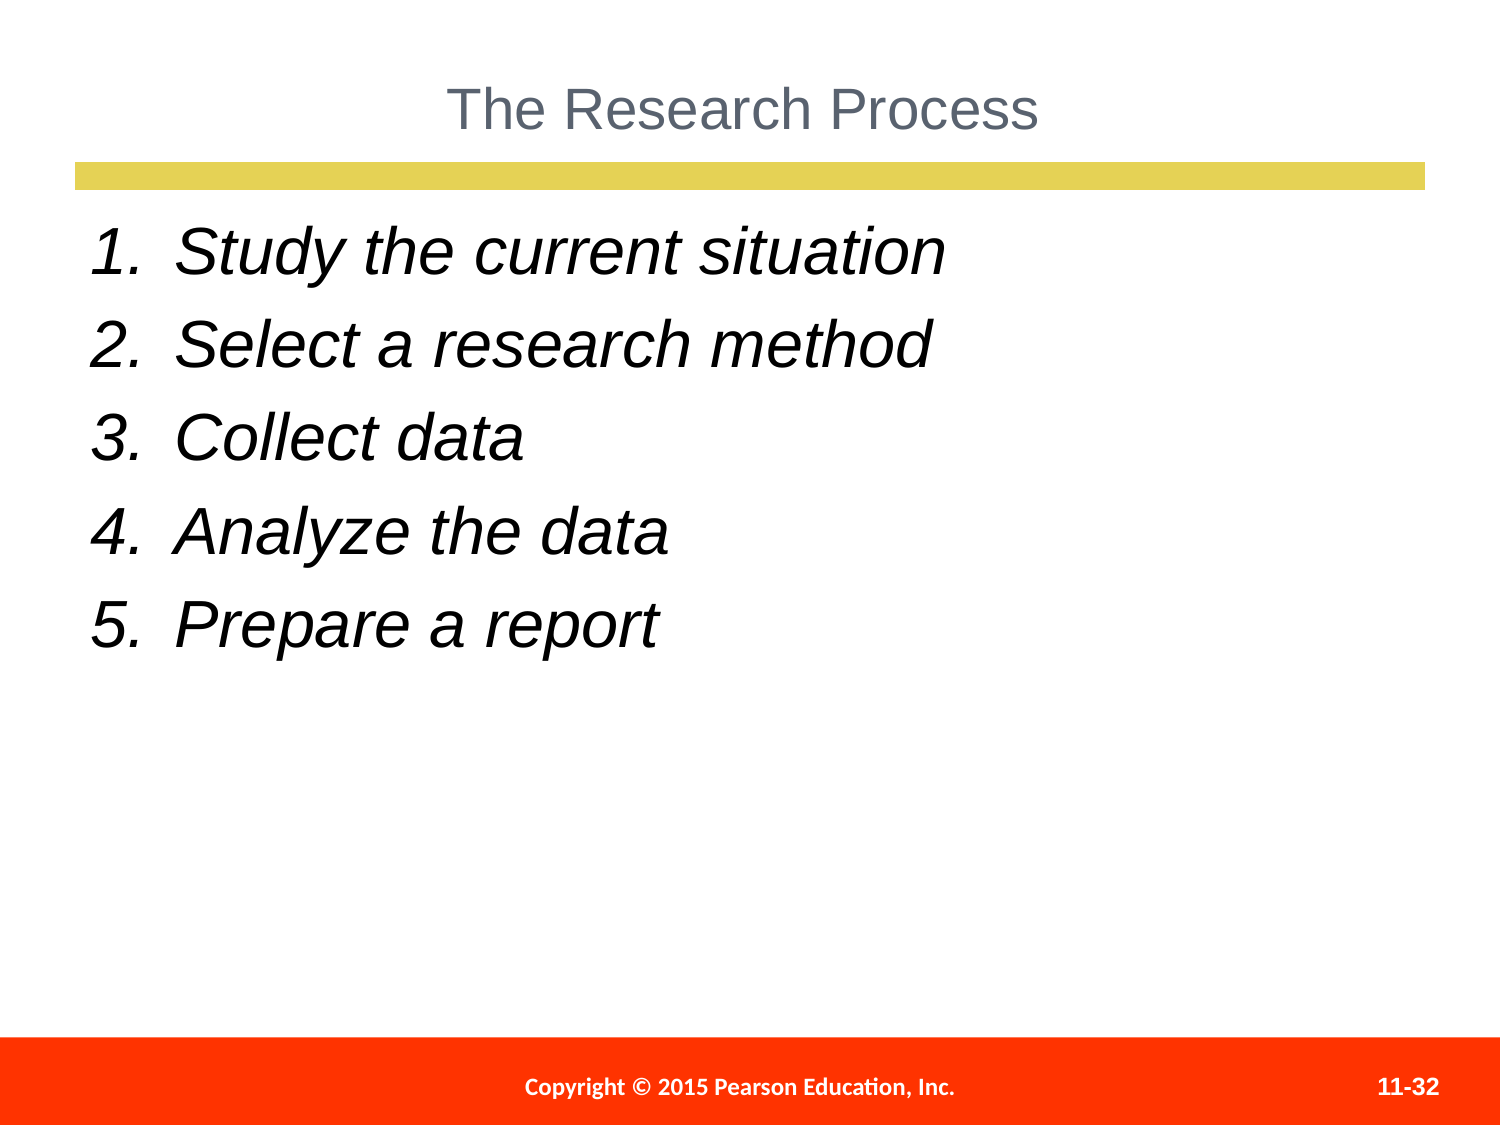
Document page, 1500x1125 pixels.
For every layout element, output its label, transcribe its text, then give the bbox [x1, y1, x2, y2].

list Study the current situation Select a research method Collect data Analyze the data Prepare a report [74, 199, 1426, 1006]
title The Research Process [49, 12, 1438, 201]
